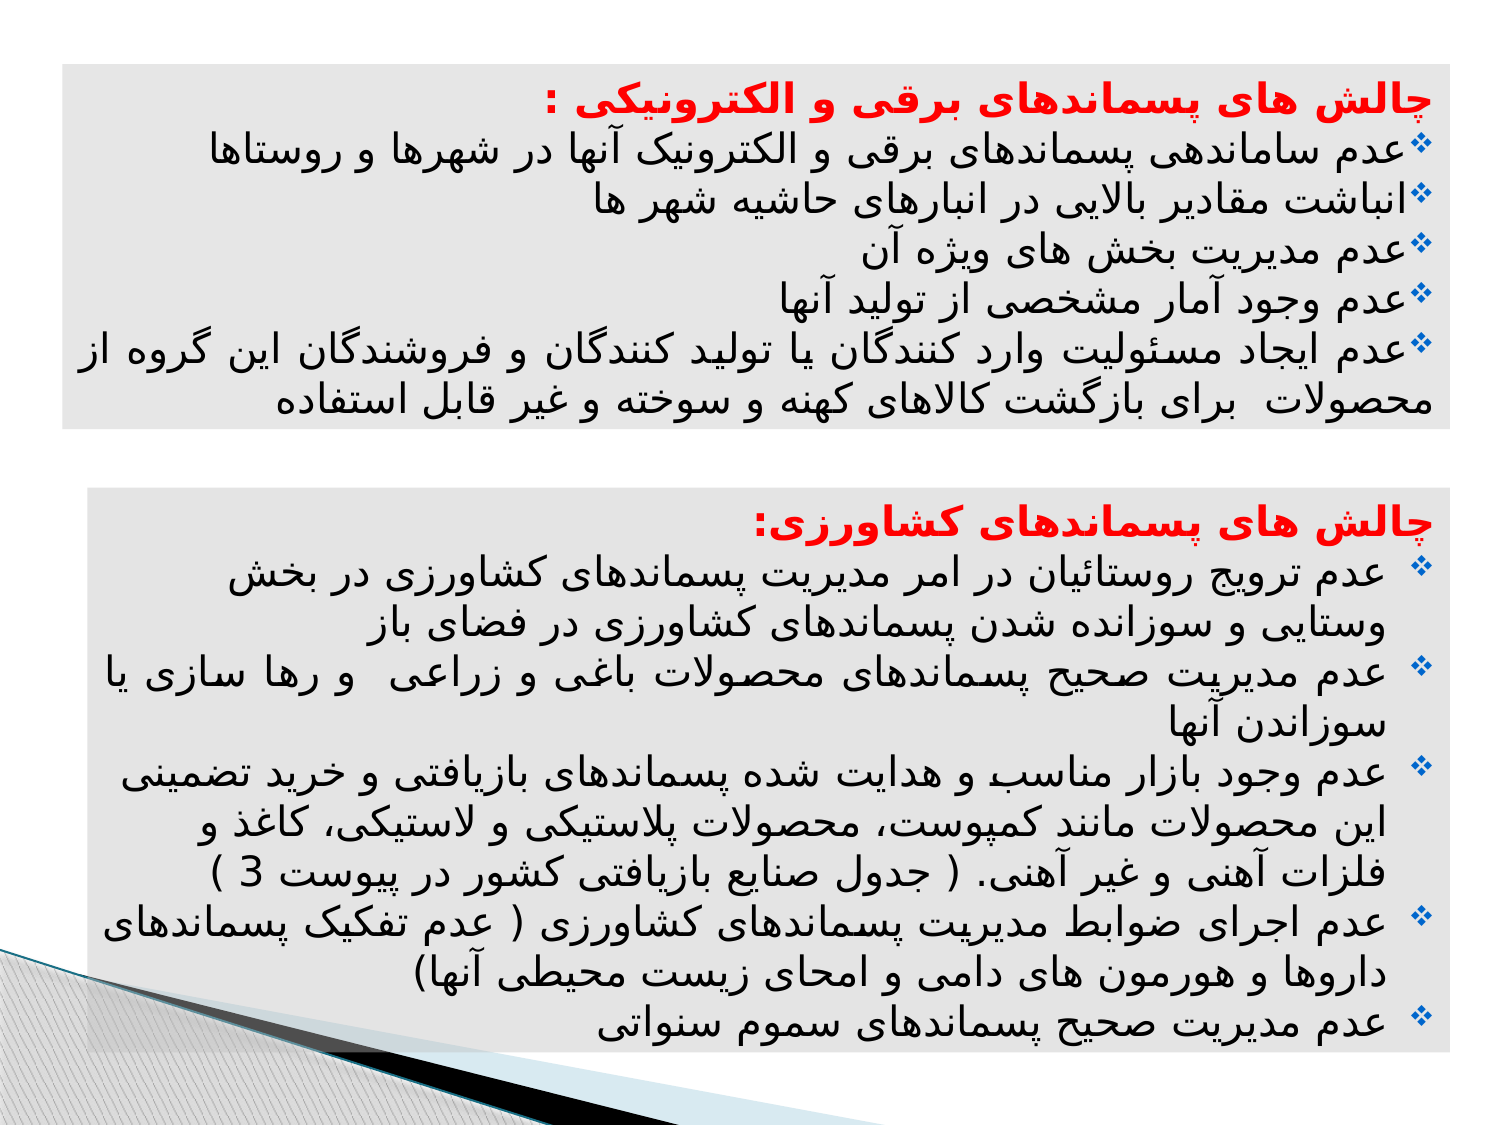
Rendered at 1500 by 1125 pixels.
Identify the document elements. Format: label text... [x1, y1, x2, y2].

text_box چالش های پسماندهای برقی و الکترونیکی : عدم ساماندهی پسماندهای برقی و الکترونیک آنها در شهرها و روستاها انباشت مقادیر بالایی در انبارهای حاشیه شهر ها عدم مدیریت بخش های ویژه آن عدم وجود آمار مشخصی از تولید آنها عدم ایجاد مسئولیت وارد کنندگان یا تولید کنندگان و فروشندگان این گروه از محصولات برای بازگشت کالاهای کهنه و سوخته و غیر قابل استفاده [62, 64, 1450, 430]
text_box چالش های پسماندهای کشاورزی: عدم ترويج روستائيان در امر مديريت پسماندهای کشاورزی در بخش وستایی و سوزانده شدن پسماندهای کشاورزی در فضای باز عدم مدیریت صحیح پسماندهای محصولات باغی و زراعی و رها سازی یا سوزاندن آنها عدم وجود بازار مناسب و هدایت شده پسماندهای بازیافتی و خرید تضمینی این محصولات مانند کمپوست، محصولات پلاستیکی و لاستیکی، کاغذ و فلزات آهنی و غیر آهنی. ( جدول صنایع بازیافتی کشور در پیوست 3 ) عدم اجرای ضوابط مدیریت پسماندهای کشاورزی ( عدم تفکیک پسماندهای داروها و هورمون های دامی و امحای زیست محیطی آنها) عدم مدیریت صحیح پسماندهای سموم سنواتی [87, 487, 1450, 1053]
